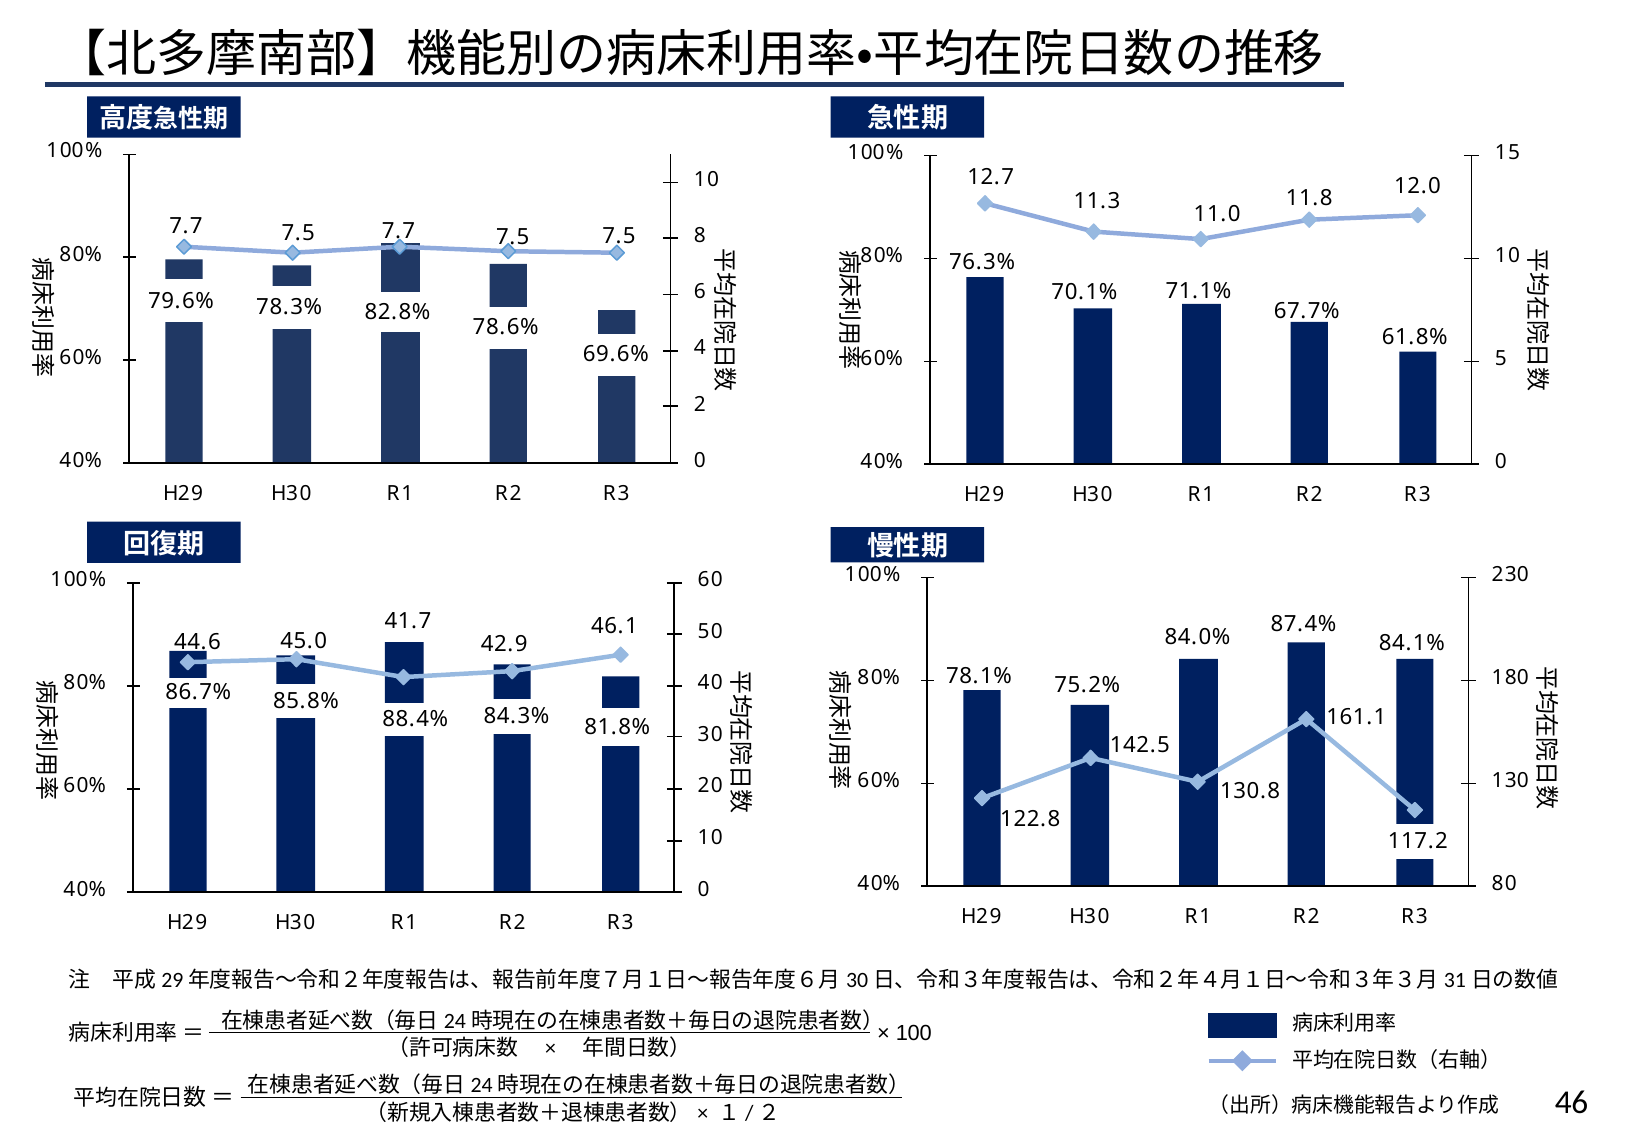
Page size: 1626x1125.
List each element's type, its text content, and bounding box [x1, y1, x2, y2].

text_box （出所）病床機能報告より作成 [1194, 1084, 1237, 1125]
text_box 回復期 [86, 539, 242, 557]
text_box 注 平成29年度報告～令和２年度報告は、報告前年度７月１日～報告年度６月30日、令和３年度報告は、令和２年４月１日～令和３年３月31日の数値 [68, 965, 1585, 993]
title 【北多摩南部】機能別の病床利用率・平均在院日数の推移 [44, 13, 1344, 82]
text_box 高度急性期 [86, 95, 242, 128]
picture [826, 129, 1565, 540]
picture [25, 128, 764, 539]
picture [826, 551, 1565, 963]
picture [1193, 1005, 1519, 1077]
slide_number 45 [1237, 1070, 1604, 1125]
picture [0, 557, 768, 969]
text_box 慢性期 [830, 540, 985, 551]
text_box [44, 1070, 939, 1125]
text_box 急性期 [830, 95, 985, 129]
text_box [69, 1005, 962, 1062]
